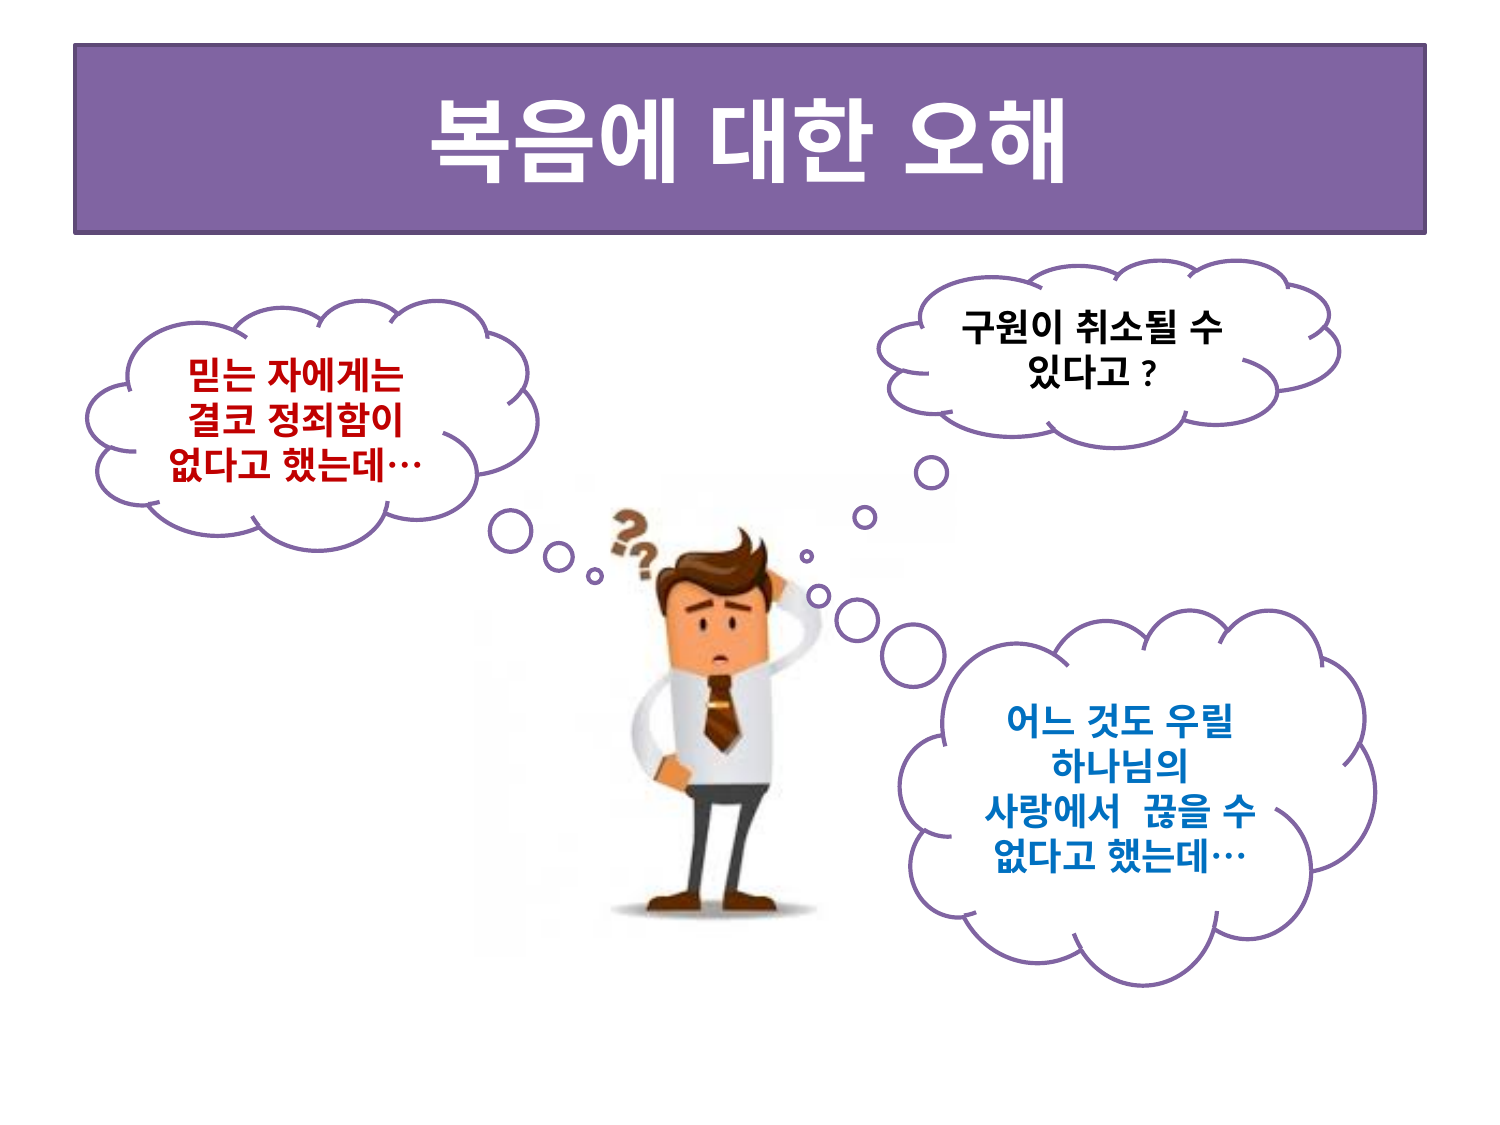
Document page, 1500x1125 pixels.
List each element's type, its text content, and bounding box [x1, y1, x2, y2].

title 복음에 대한 오해 [73, 43, 1427, 235]
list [474, 474, 958, 958]
text_box 구원이 취소될 수 있다고? [876, 258, 1342, 451]
text_box 어느 것도 우릴 하나님의 사랑에서 끊을 수 없다고 했는데… [962, 608, 1378, 988]
text_box 믿는 자에게는 결코 정죄함이 없다고 했는데… [84, 298, 540, 553]
text_box 구원이 취소될 수 있다고? [913, 455, 950, 473]
